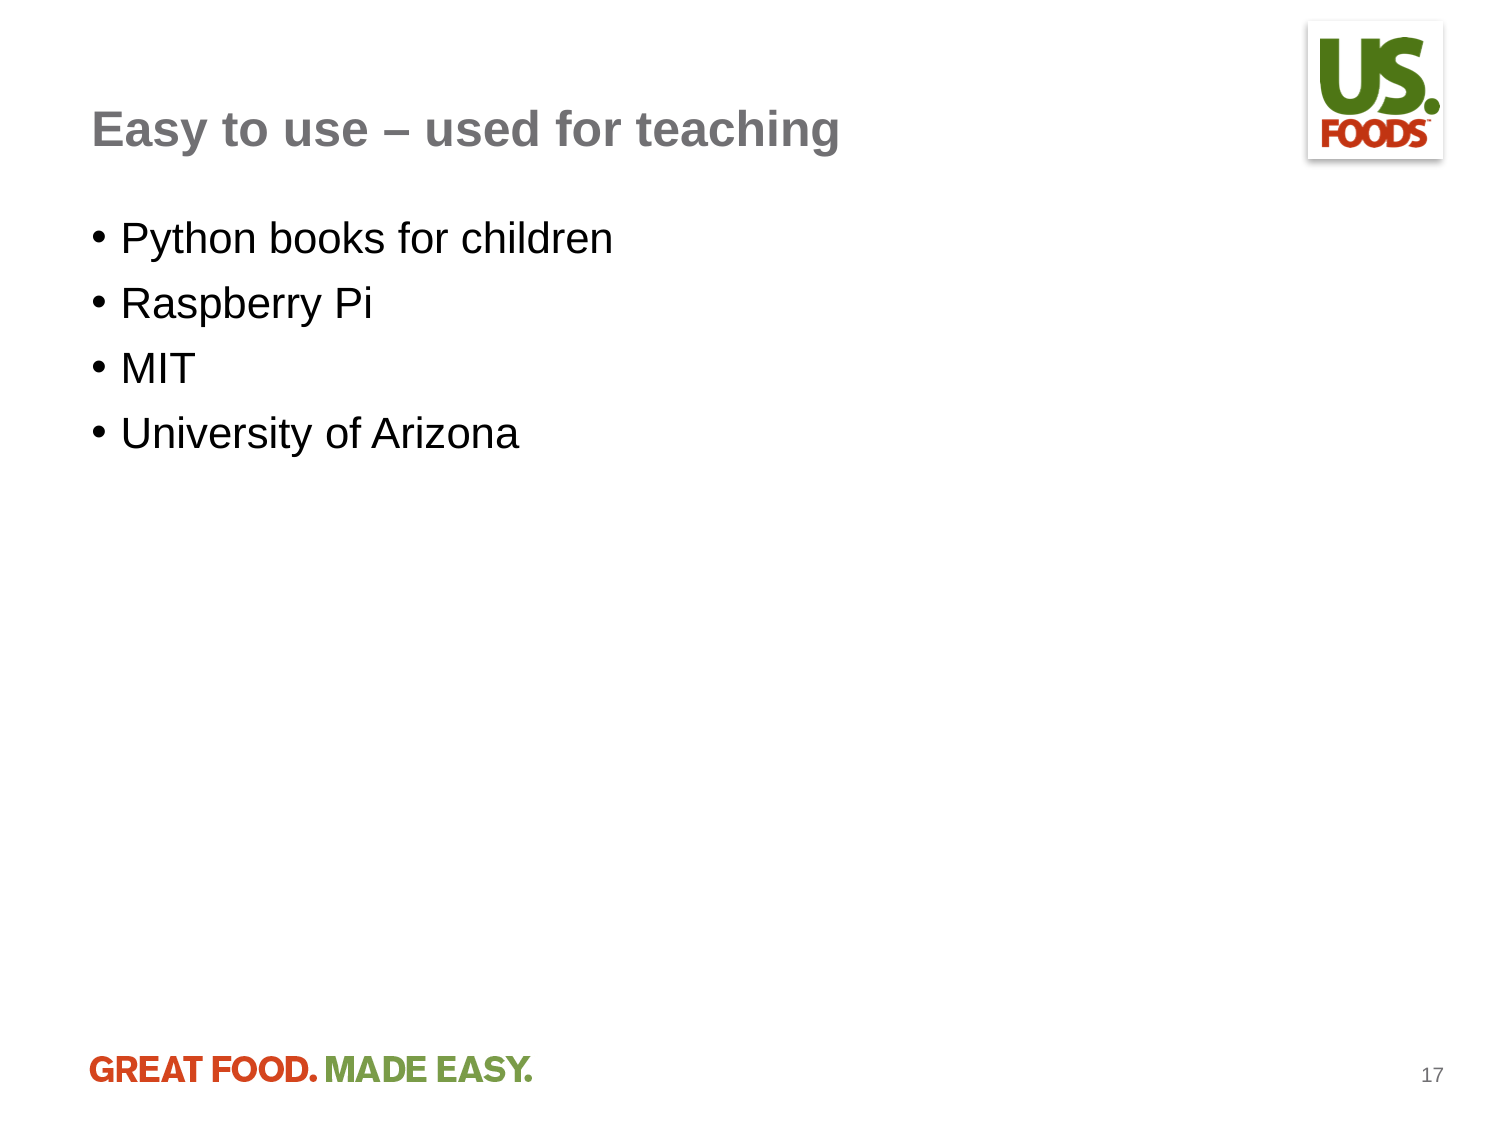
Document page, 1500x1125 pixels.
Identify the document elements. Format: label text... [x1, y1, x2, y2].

picture [1320, 37, 1440, 148]
list Python books for children Raspberry Pi MIT University of Arizona [91, 209, 1421, 885]
picture [66, 1018, 557, 1117]
title Easy to use – used for teaching [91, 16, 1277, 157]
